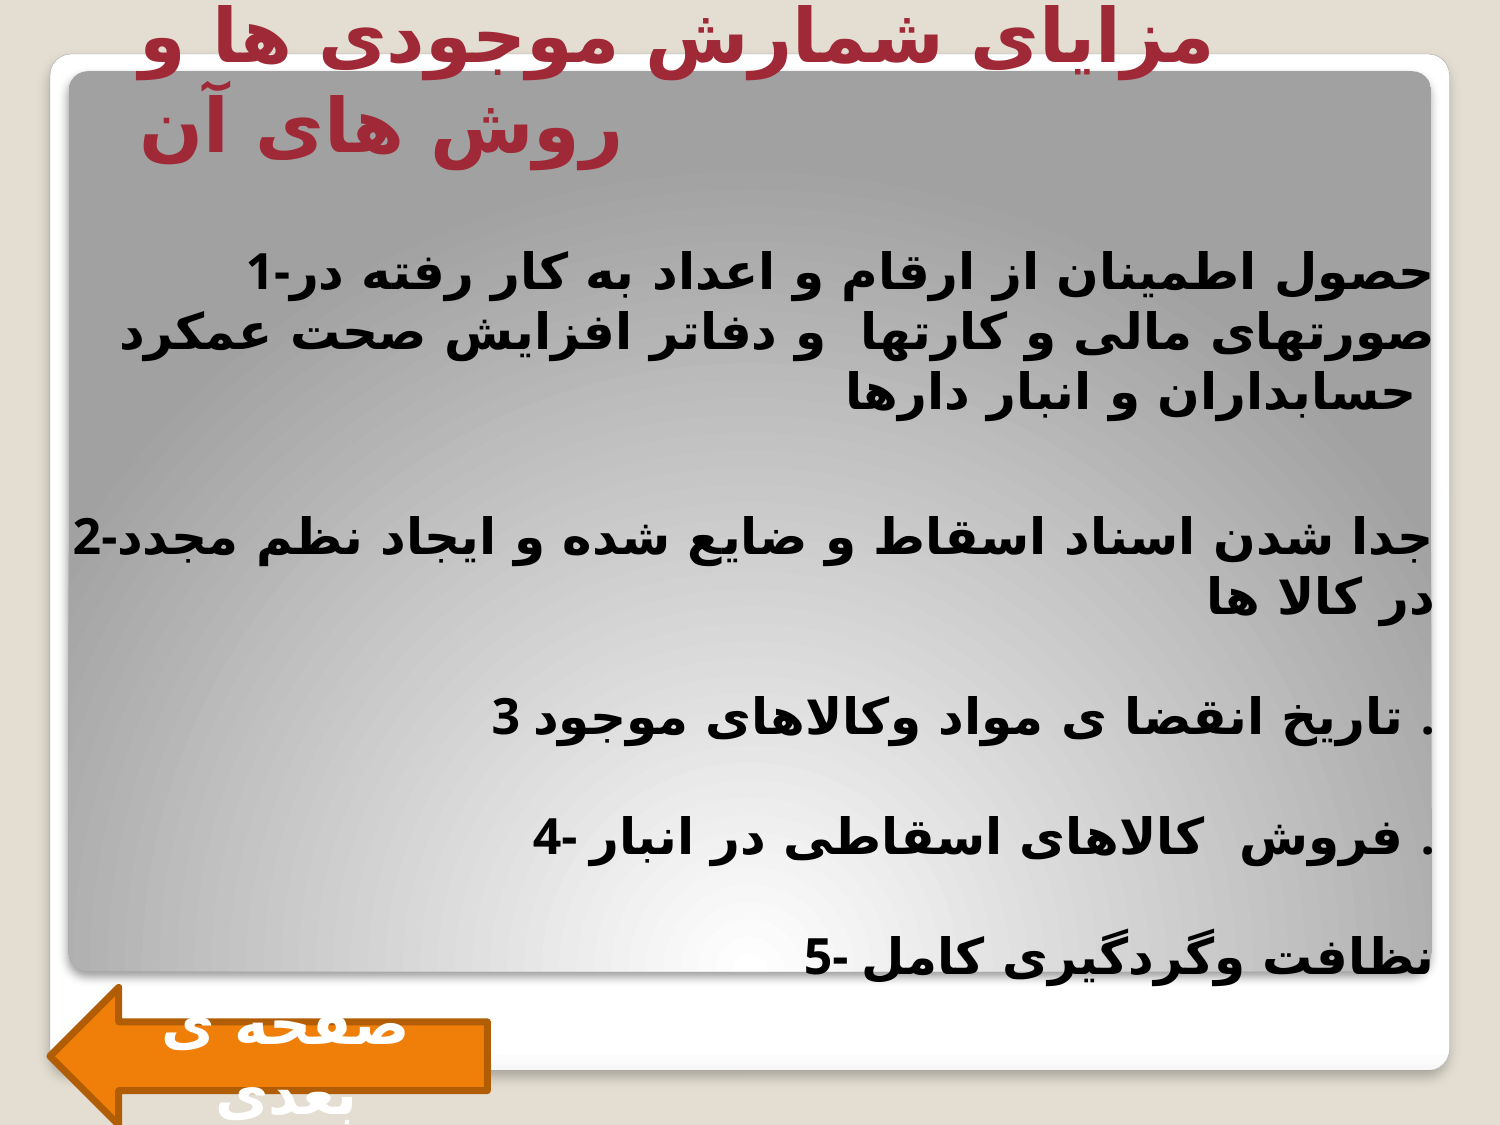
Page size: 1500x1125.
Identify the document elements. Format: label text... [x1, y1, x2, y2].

title مزایای شمارش موجودی ها و روش های آن [125, 37, 1463, 175]
text_box 1-حصول اطمینان از ارقام و اعداد به کار رفته در صورتهای مالی و کارتها و دفاتر افزایش صحت عمکرد حسابداران و انبار دارها 2-جدا شدن اسناد اسقاط و ضایع شده و ایجاد نظم مجدد در کالا ها 3 تاریخ انقضا ی مواد وکالاهای موجود . 4- فروش کالاهای اسقاطی در انبار . 5- نظافت وگردگیری کامل [41, 231, 1450, 888]
text_box صفحه ی بعدی [46, 984, 491, 1125]
